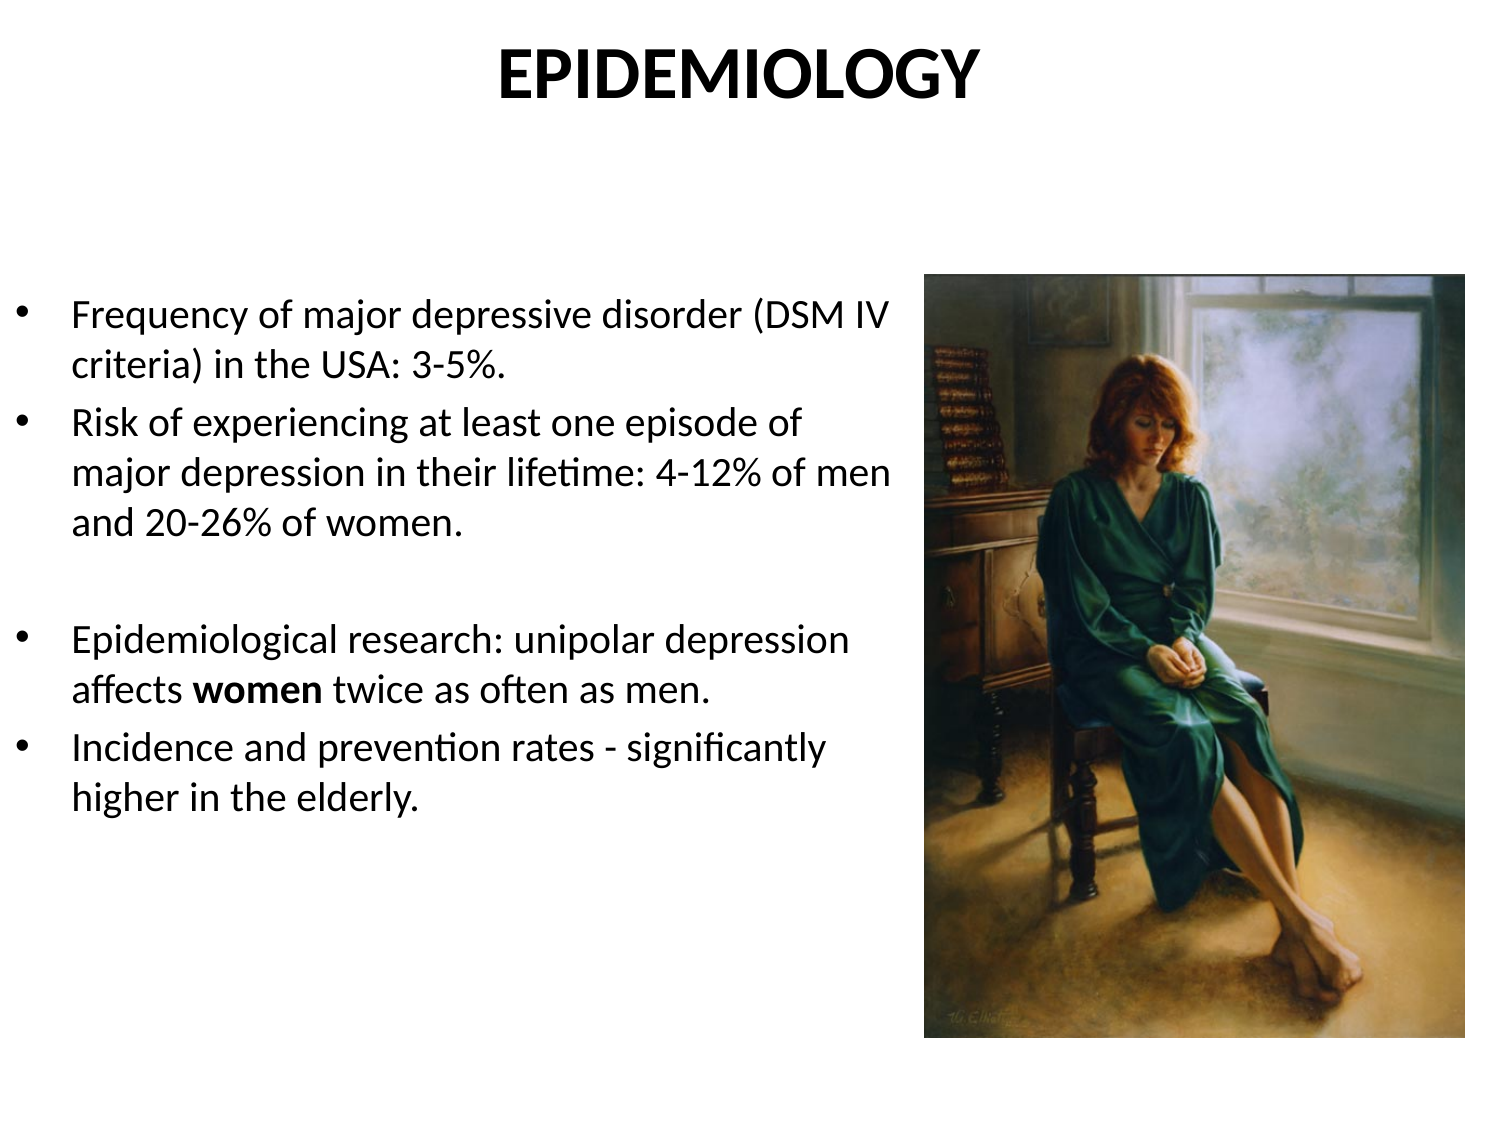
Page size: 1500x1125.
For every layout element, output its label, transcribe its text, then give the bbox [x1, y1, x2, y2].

list Frequency of major depressive disorder (DSM IV criteria) in the USA: 3-5%. Risk of experiencing at least one episode of major depression in their lifetime: 4-12% of men and 20-26% of women. Epidemiological research: unipolar depression affects women twice as often as men. Incidence and prevention rates - significantly higher in the elderly. [0, 278, 920, 960]
title EPIDEMIOLOGY [40, 0, 1438, 178]
picture [924, 274, 1466, 1038]
